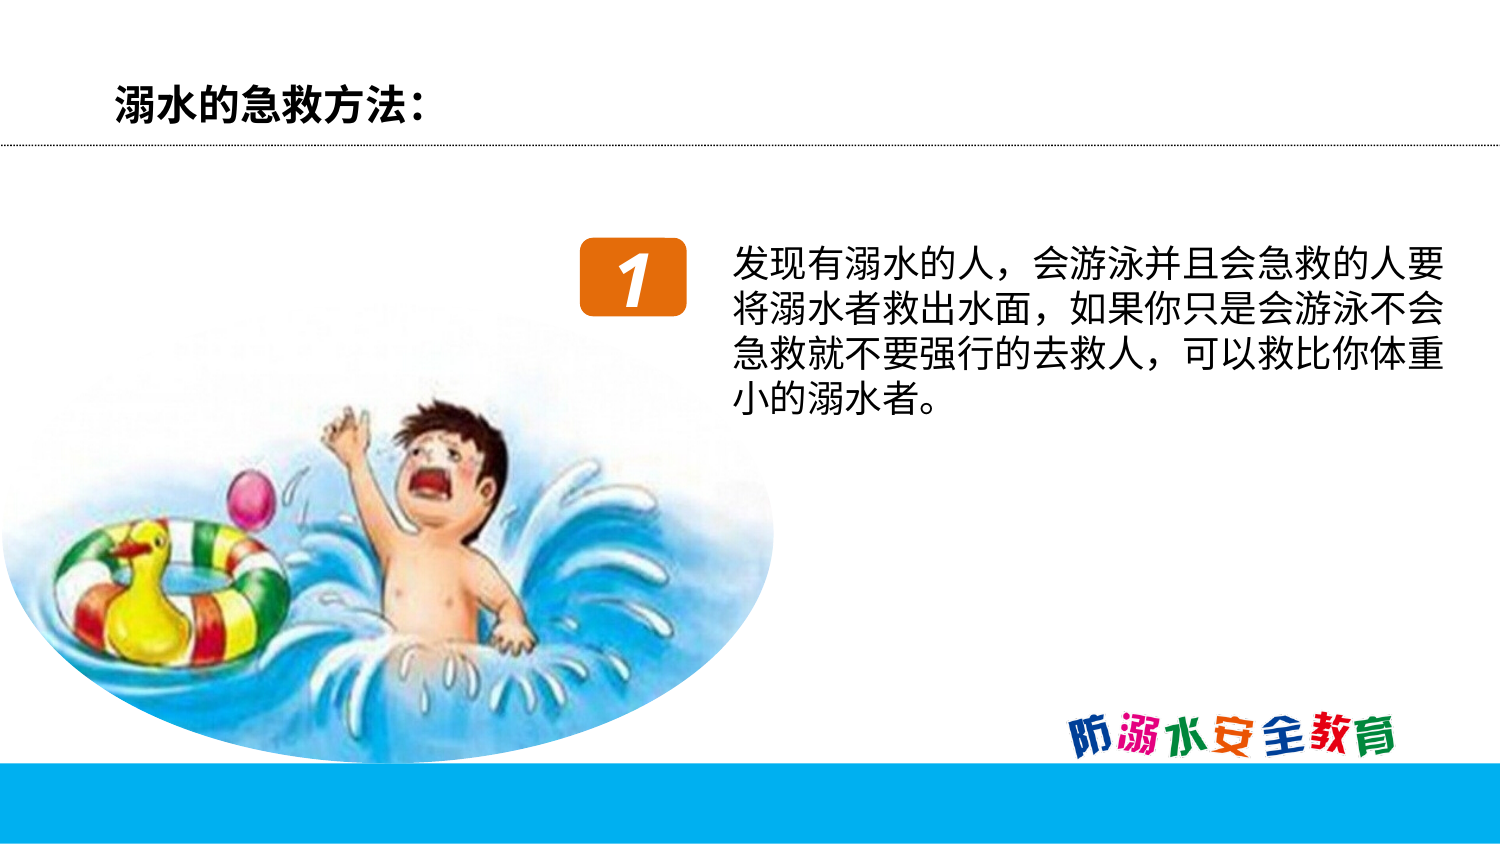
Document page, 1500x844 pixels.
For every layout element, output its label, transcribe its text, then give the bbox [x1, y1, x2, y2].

picture [1, 303, 774, 763]
text_box 溺水的急救方法： [100, 71, 538, 137]
text_box 1 [579, 237, 687, 302]
text_box [0, 763, 1500, 844]
picture [1045, 671, 1449, 763]
text_box 发现有溺水的人，会游泳并且会急救的人要将溺水者救出水面，如果你只是会游泳不会急救就不要强行的去救人，可以救比你体重小的溺水者。 [717, 232, 1468, 428]
